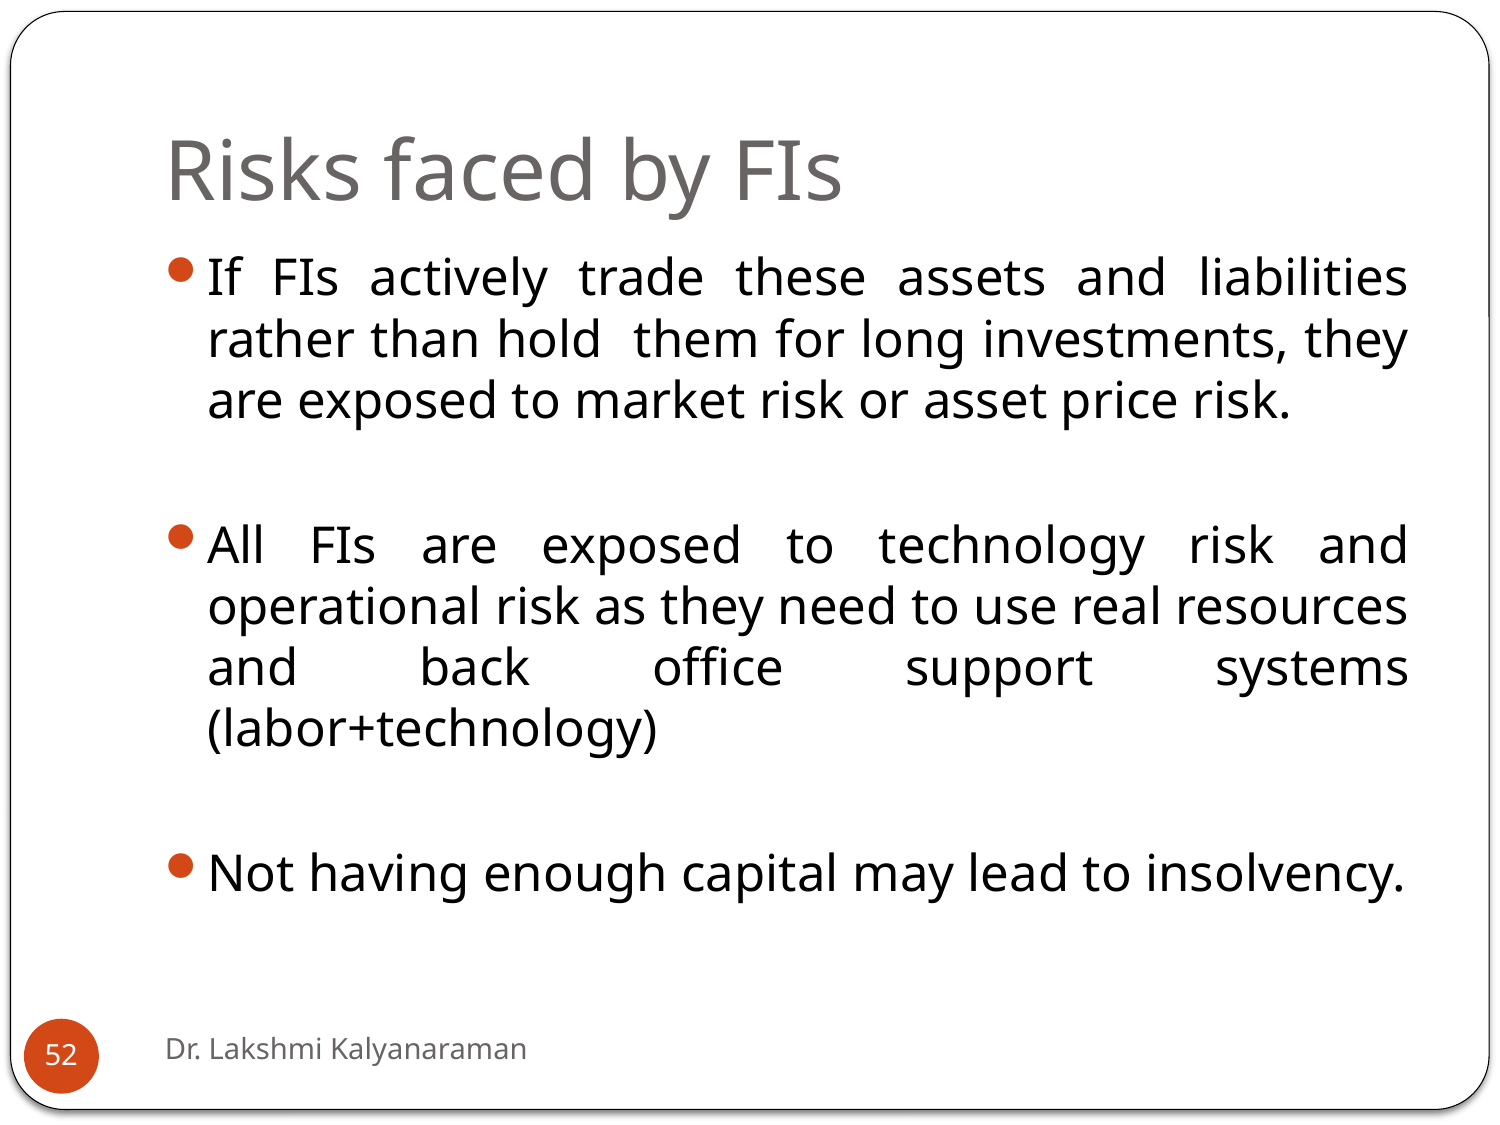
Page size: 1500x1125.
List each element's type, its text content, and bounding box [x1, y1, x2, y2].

list If FIs actively trade these assets and liabilities rather than hold them for long investments, they are exposed to market risk or asset price risk. All FIs are exposed to technology risk and operational risk as they need to use real resources and back office support systems (labor+technology) Not having enough capital may lead to insolvency. [150, 237, 1425, 988]
slide_number 52 [23, 1018, 99, 1094]
title Risks faced by FIs [150, 45, 1425, 233]
footer Dr. Lakshmi Kalyanaraman [150, 1012, 800, 1088]
